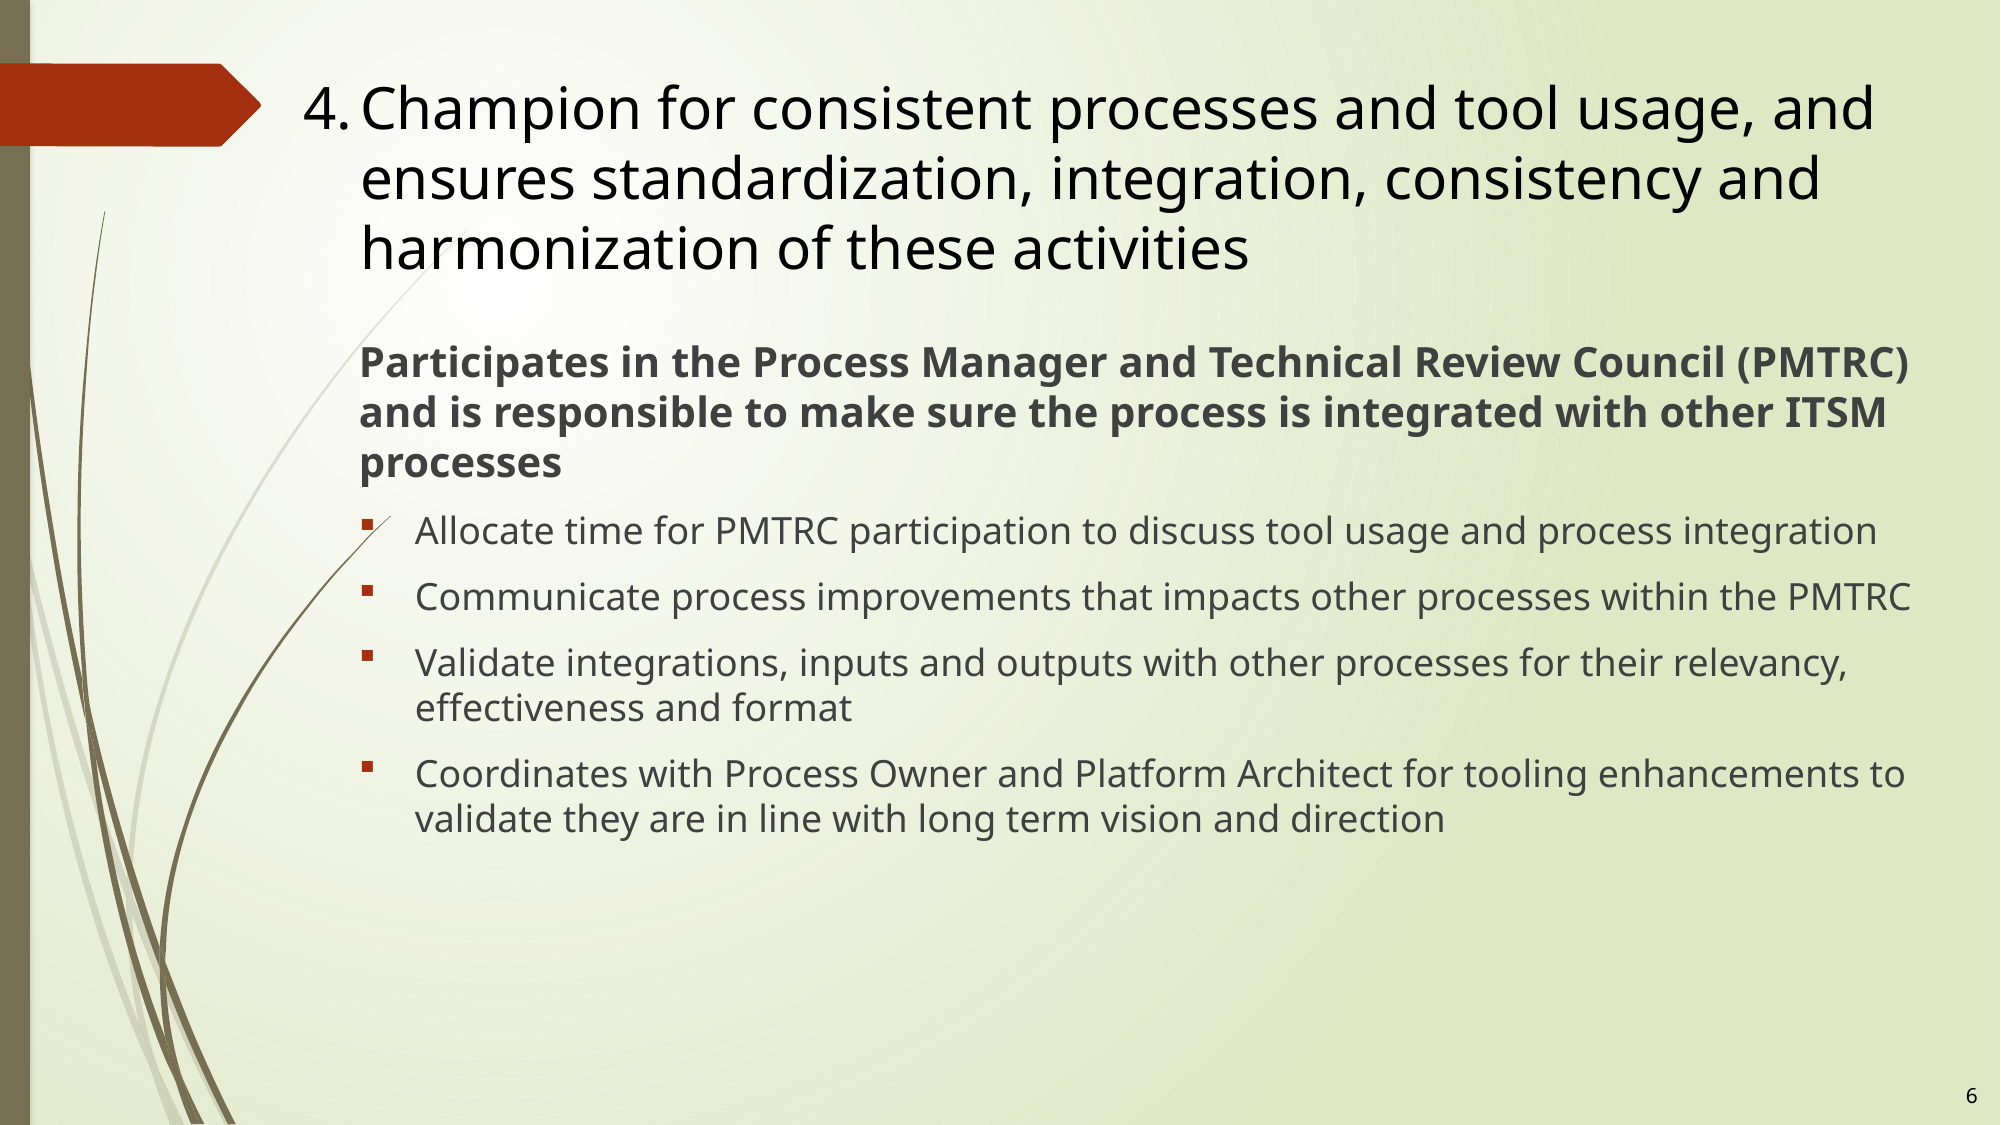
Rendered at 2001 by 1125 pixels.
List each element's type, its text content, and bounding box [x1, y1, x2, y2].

list Participates in the Process Manager and Technical Review Council (PMTRC) and is responsible to make sure the process is integrated with other ITSM processes Allocate time for PMTRC participation to discuss tool usage and process integration Communicate process improvements that impacts other processes within the PMTRC Validate integrations, inputs and outputs with other processes for their relevancy, effectiveness and format Coordinates with Process Owner and Platform Architect for tooling enhancements to validate they are in line with long term vision and direction [288, 328, 1960, 1102]
text_box 6 [1942, 1074, 1993, 1111]
title Champion for consistent processes and tool usage, and ensures standardization, integration, consistency and harmonization of these activities [288, 63, 1928, 177]
